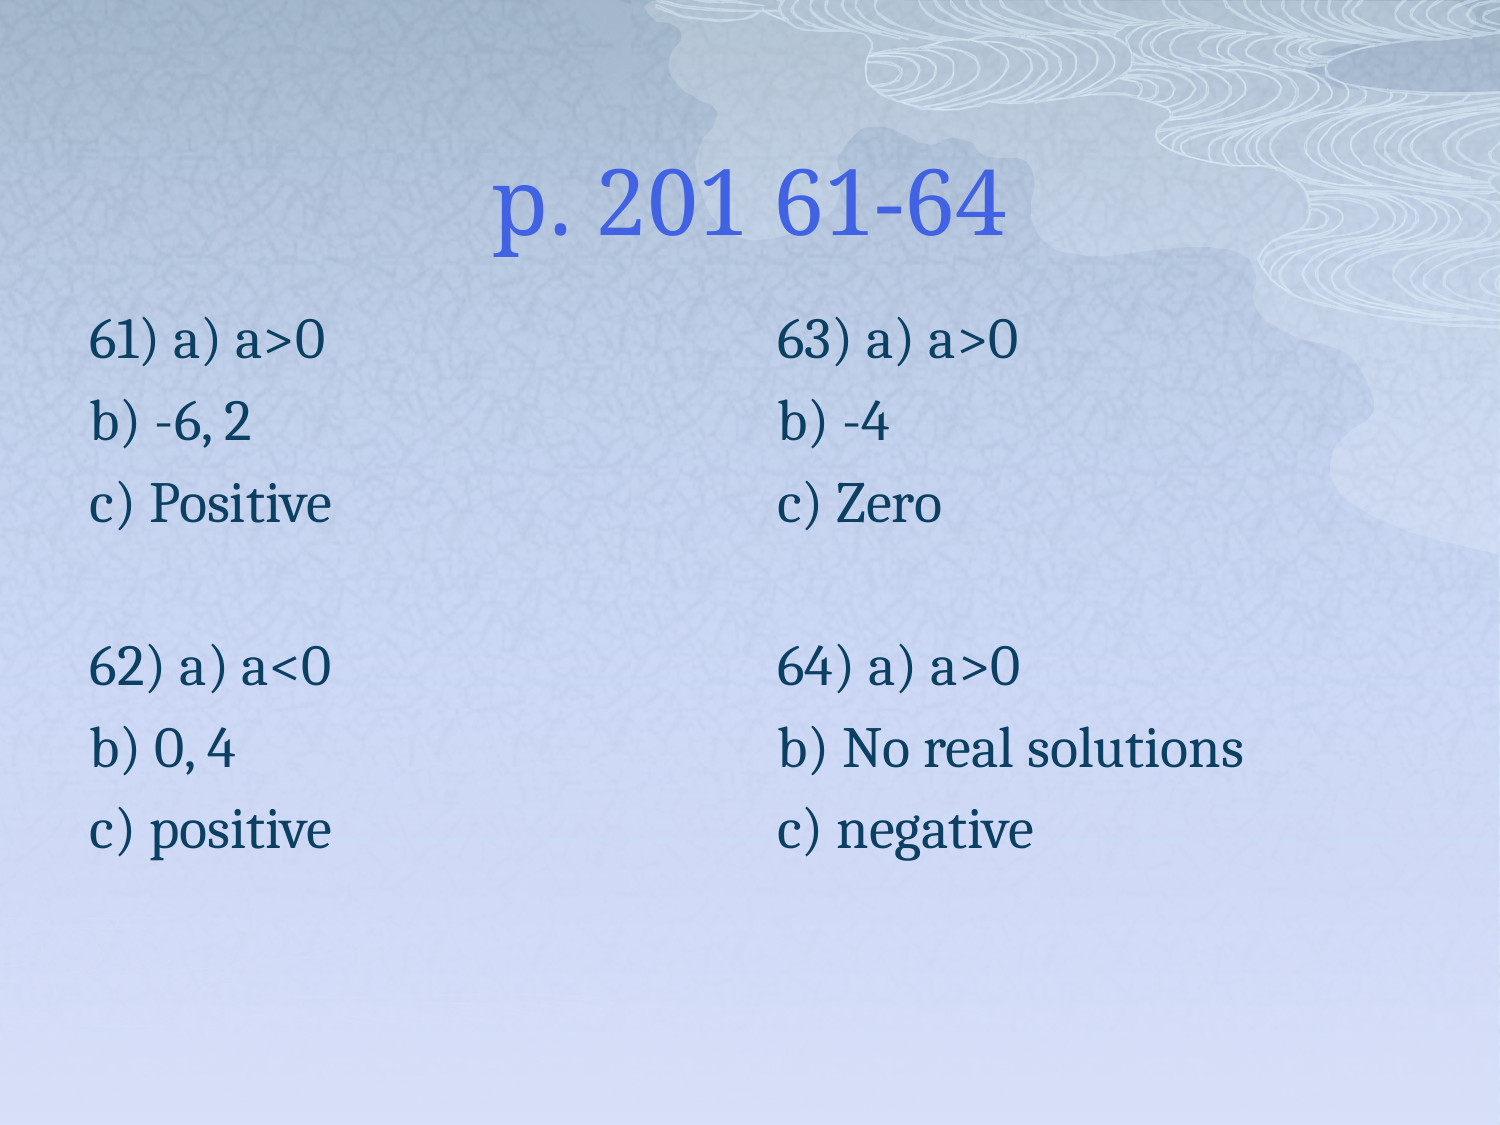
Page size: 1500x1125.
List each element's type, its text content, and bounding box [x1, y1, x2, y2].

title p. 201 61-64 [75, 105, 1425, 293]
list 63) a) a>0 b) -4 c) Zero 64) a) a>0 b) No real solutions c) negative [762, 292, 1425, 914]
list 61) a) a>0 b) -6, 2 c) Positive 62) a) a<0 b) 0, 4 c) positive [75, 292, 738, 914]
